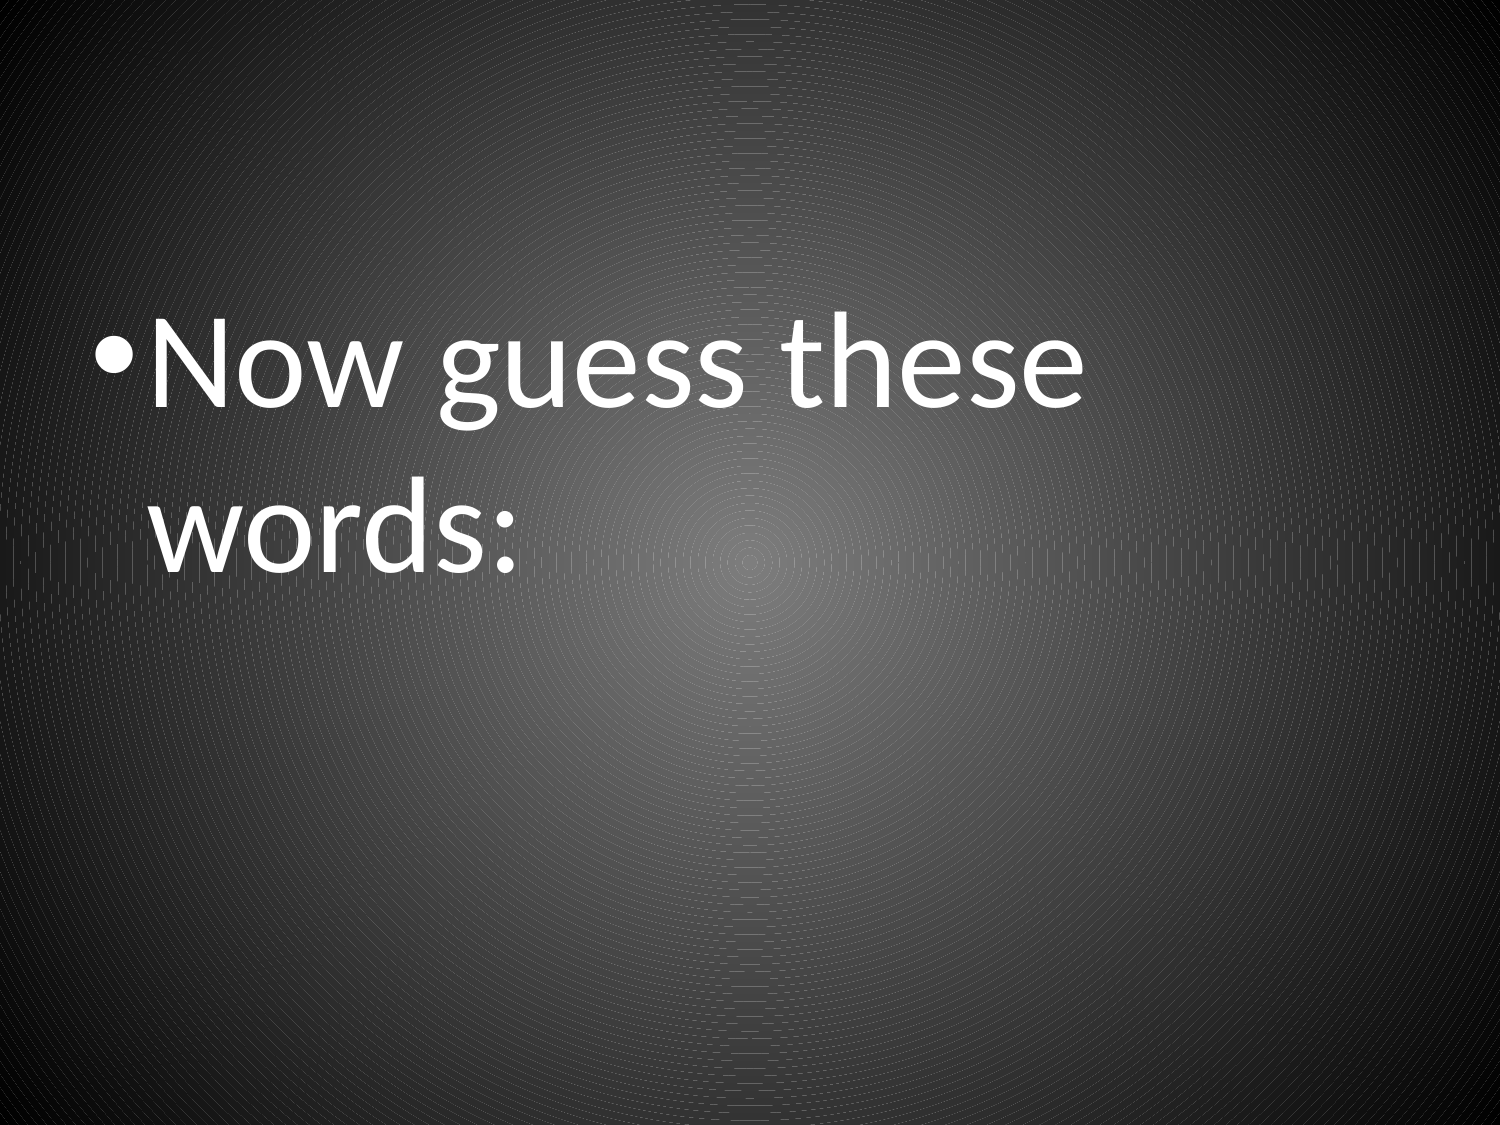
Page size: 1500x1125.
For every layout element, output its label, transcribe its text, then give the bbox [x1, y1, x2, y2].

list Now guess these words: [75, 262, 1425, 1005]
